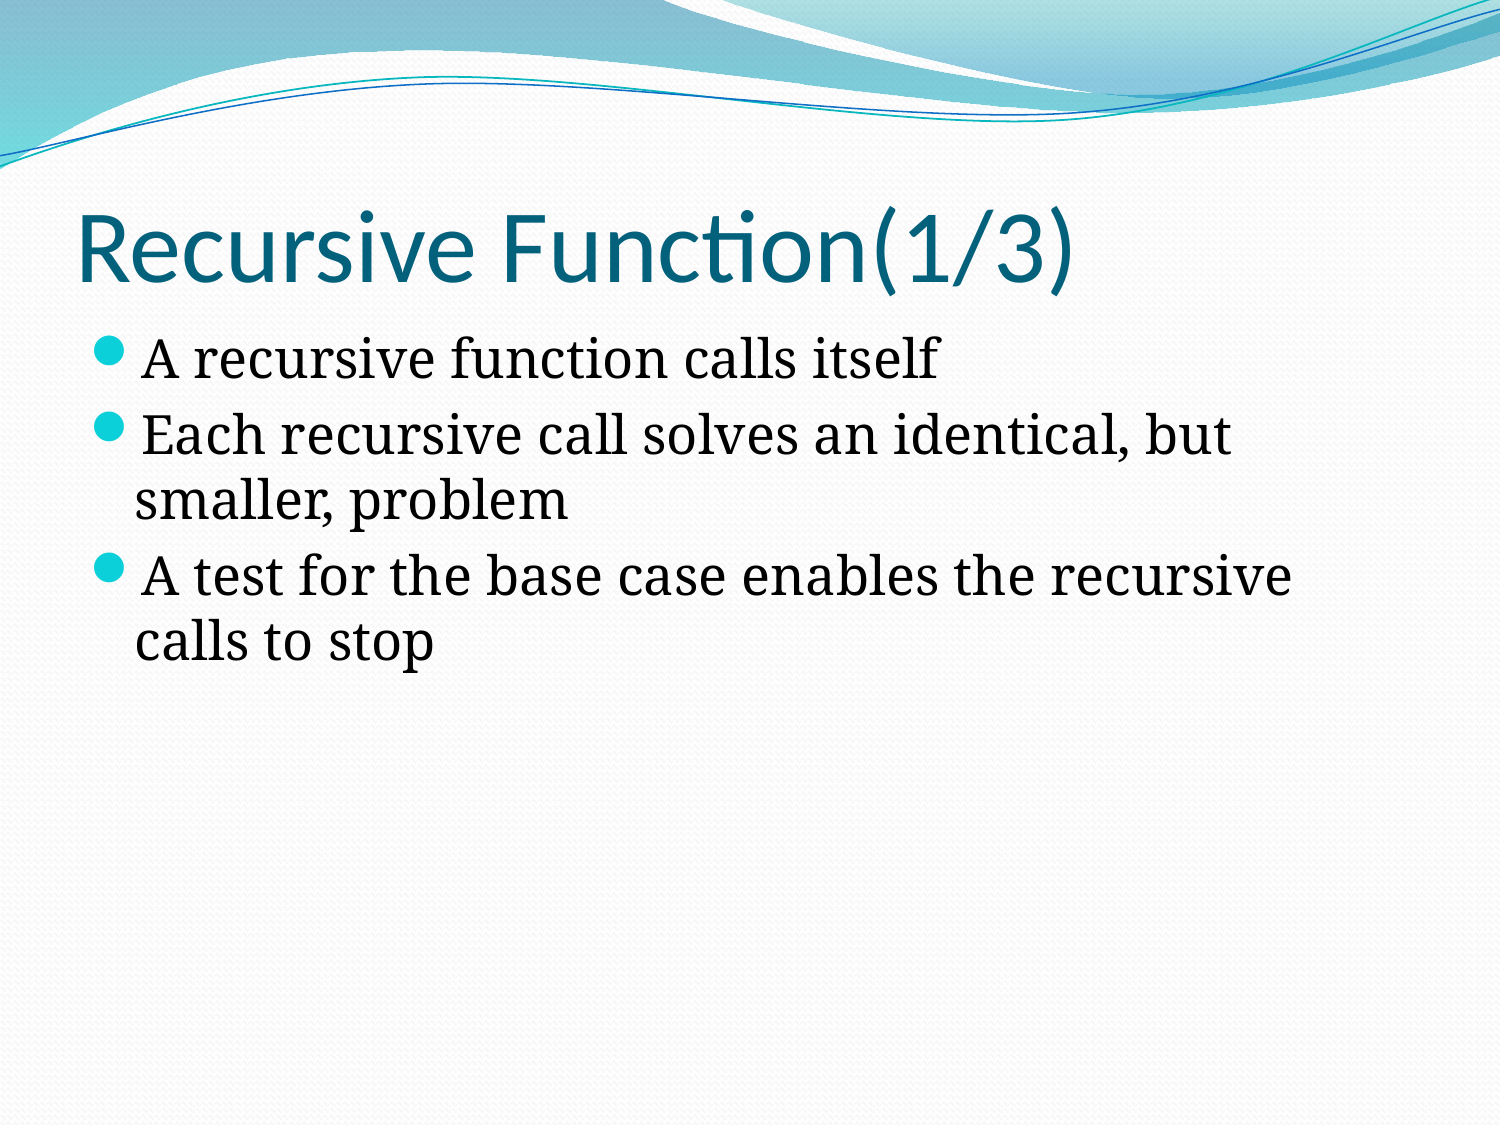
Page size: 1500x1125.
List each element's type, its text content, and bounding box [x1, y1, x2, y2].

list A recursive function calls itself Each recursive call solves an identical, but smaller, problem A test for the base case enables the recursive calls to stop [75, 317, 1425, 1038]
title Recursive Function(1/3) [75, 115, 1425, 303]
